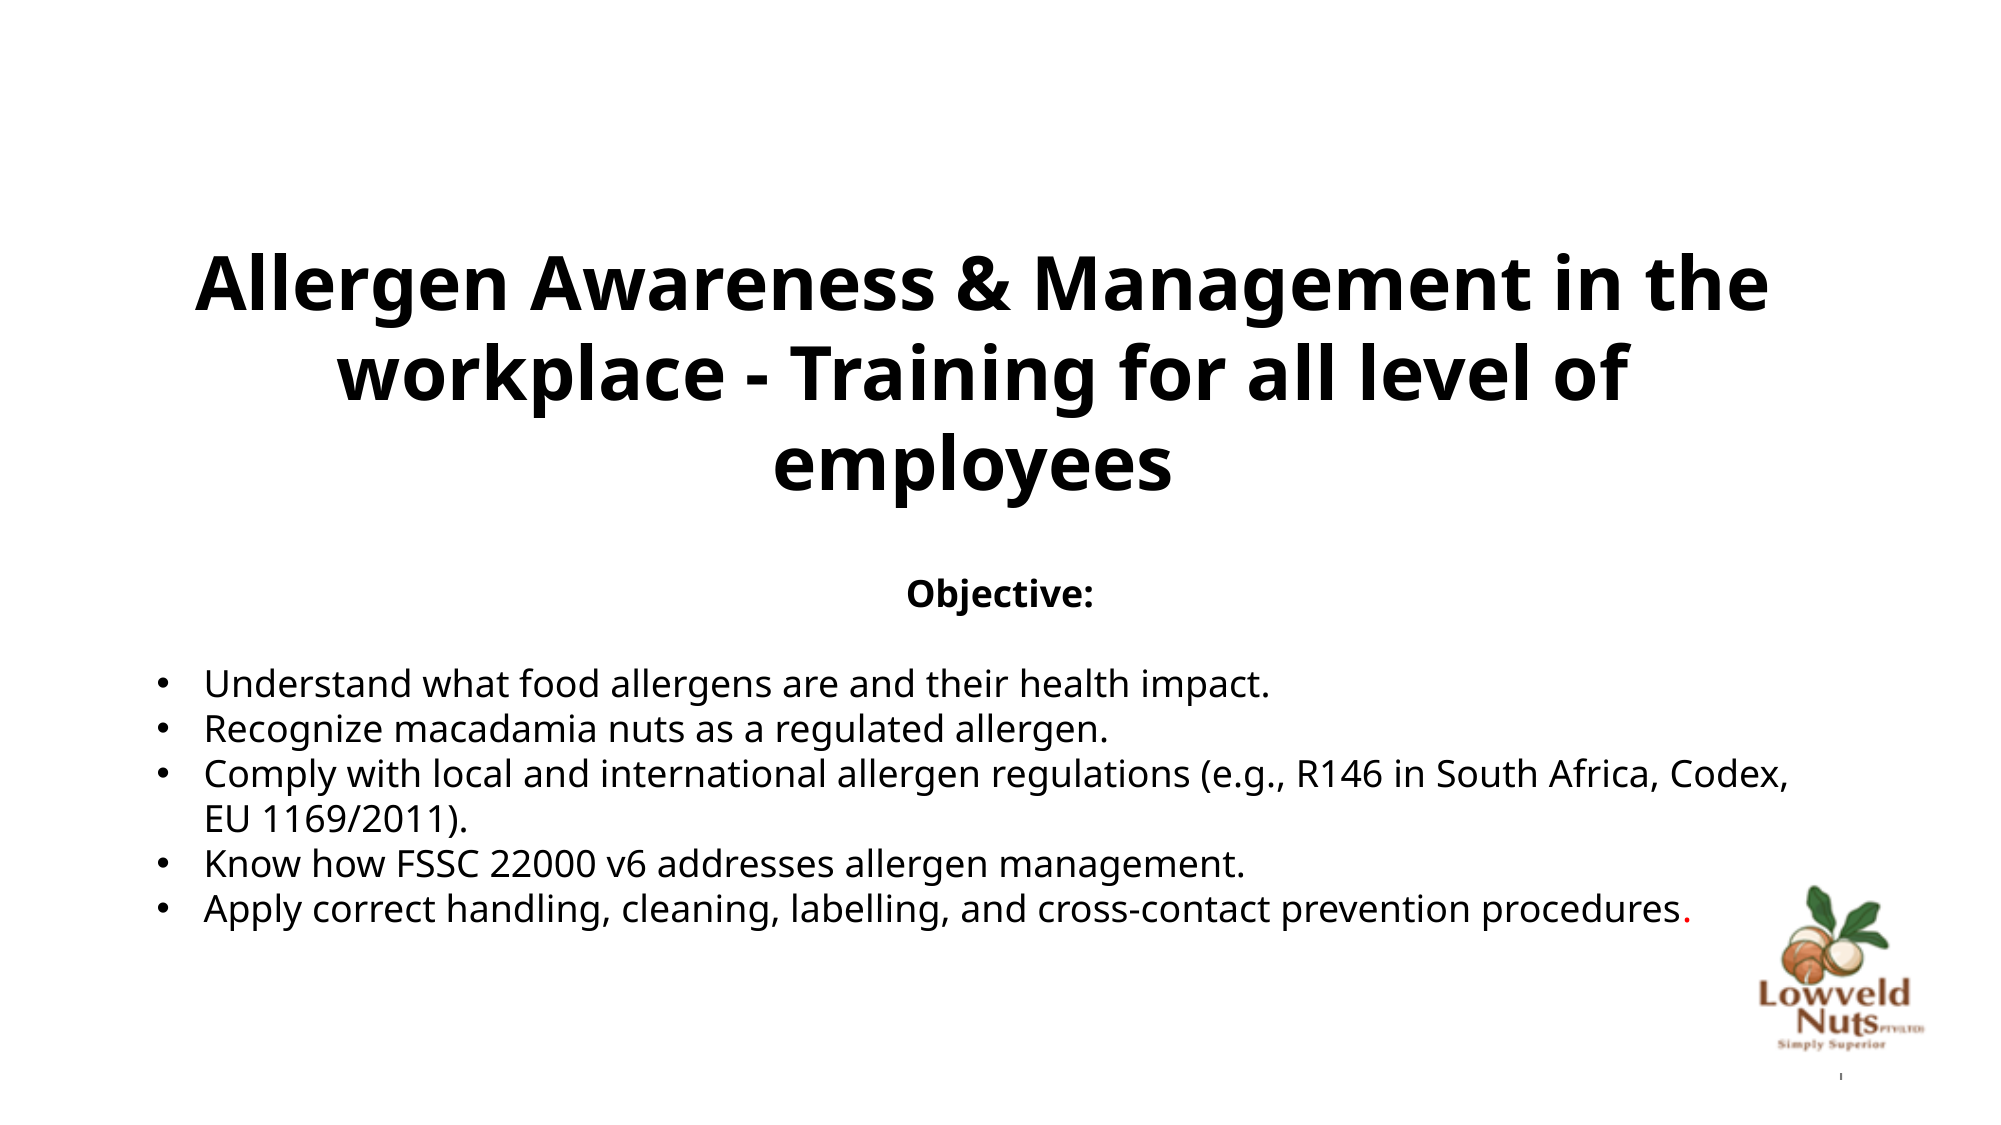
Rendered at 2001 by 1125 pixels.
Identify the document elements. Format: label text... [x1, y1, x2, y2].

picture [1752, 882, 1930, 1074]
slide_number 1 [1412, 1042, 1863, 1103]
text_box Allergen Awareness & Management in the workplace - Training for all level of employees [125, 228, 1842, 514]
text_box Objective: Understand what food allergens are and their health impact. Recognize macadamia nuts as a regulated allergen. Comply with local and international allergen regulations (e.g., R146 in South Africa, Codex, EU 1169/2011). Know how FSSC 22000 v6 addresses allergen management. Apply correct handling, cleaning, labelling, and cross-contact prevention procedures. [141, 562, 1858, 938]
